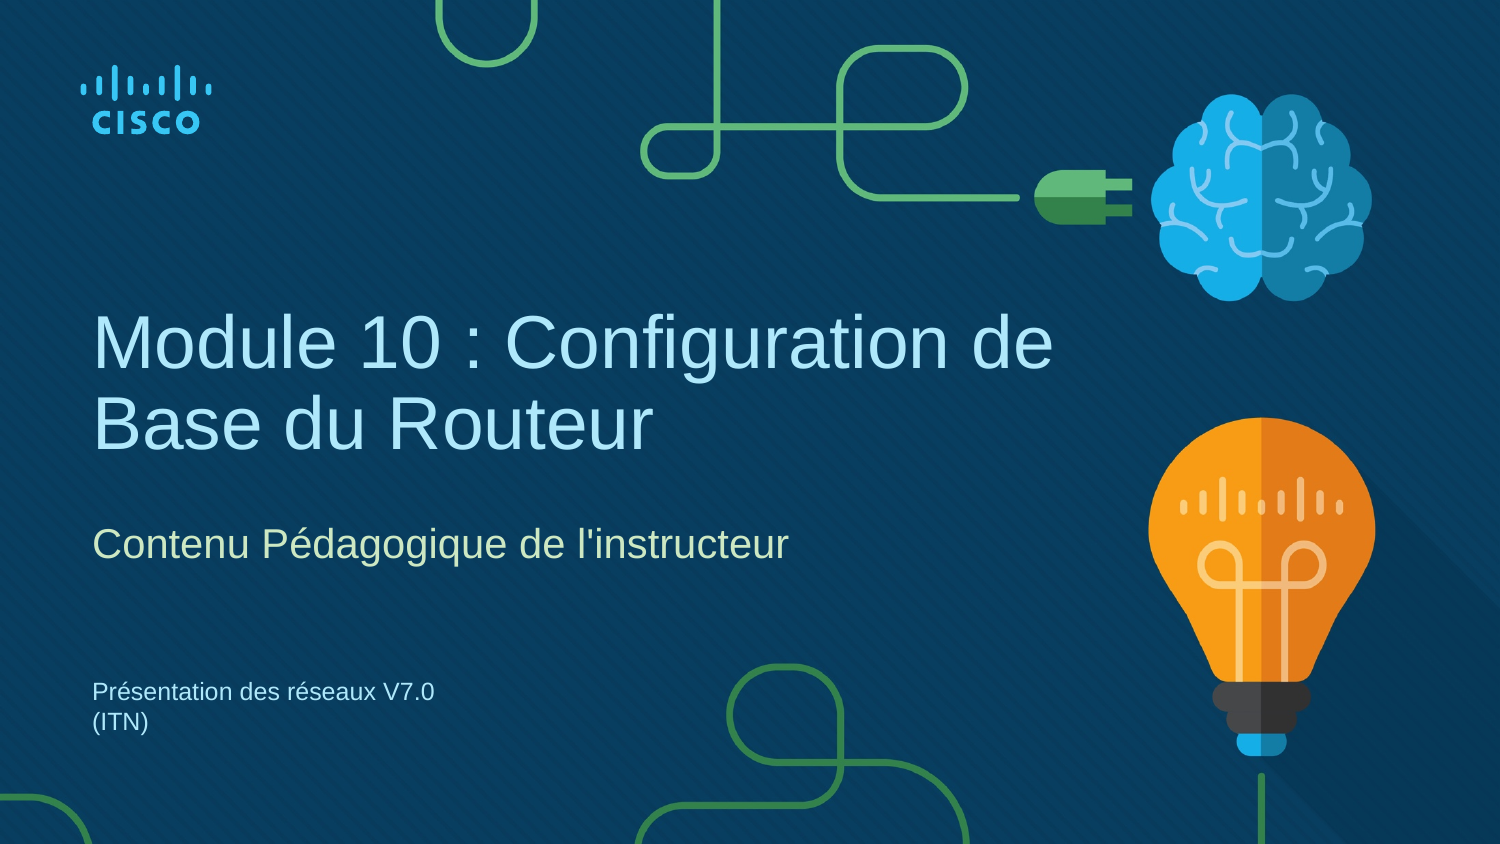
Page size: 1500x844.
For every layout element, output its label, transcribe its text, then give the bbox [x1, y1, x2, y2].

picture [0, 0, 1500, 844]
subtitle Présentation des réseaux V7.0 (ITN) [77, 624, 466, 773]
title Module 10 : Configuration de Base du Routeur [77, 200, 1153, 474]
list Contenu Pédagogique de l'instructeur [77, 513, 1049, 563]
